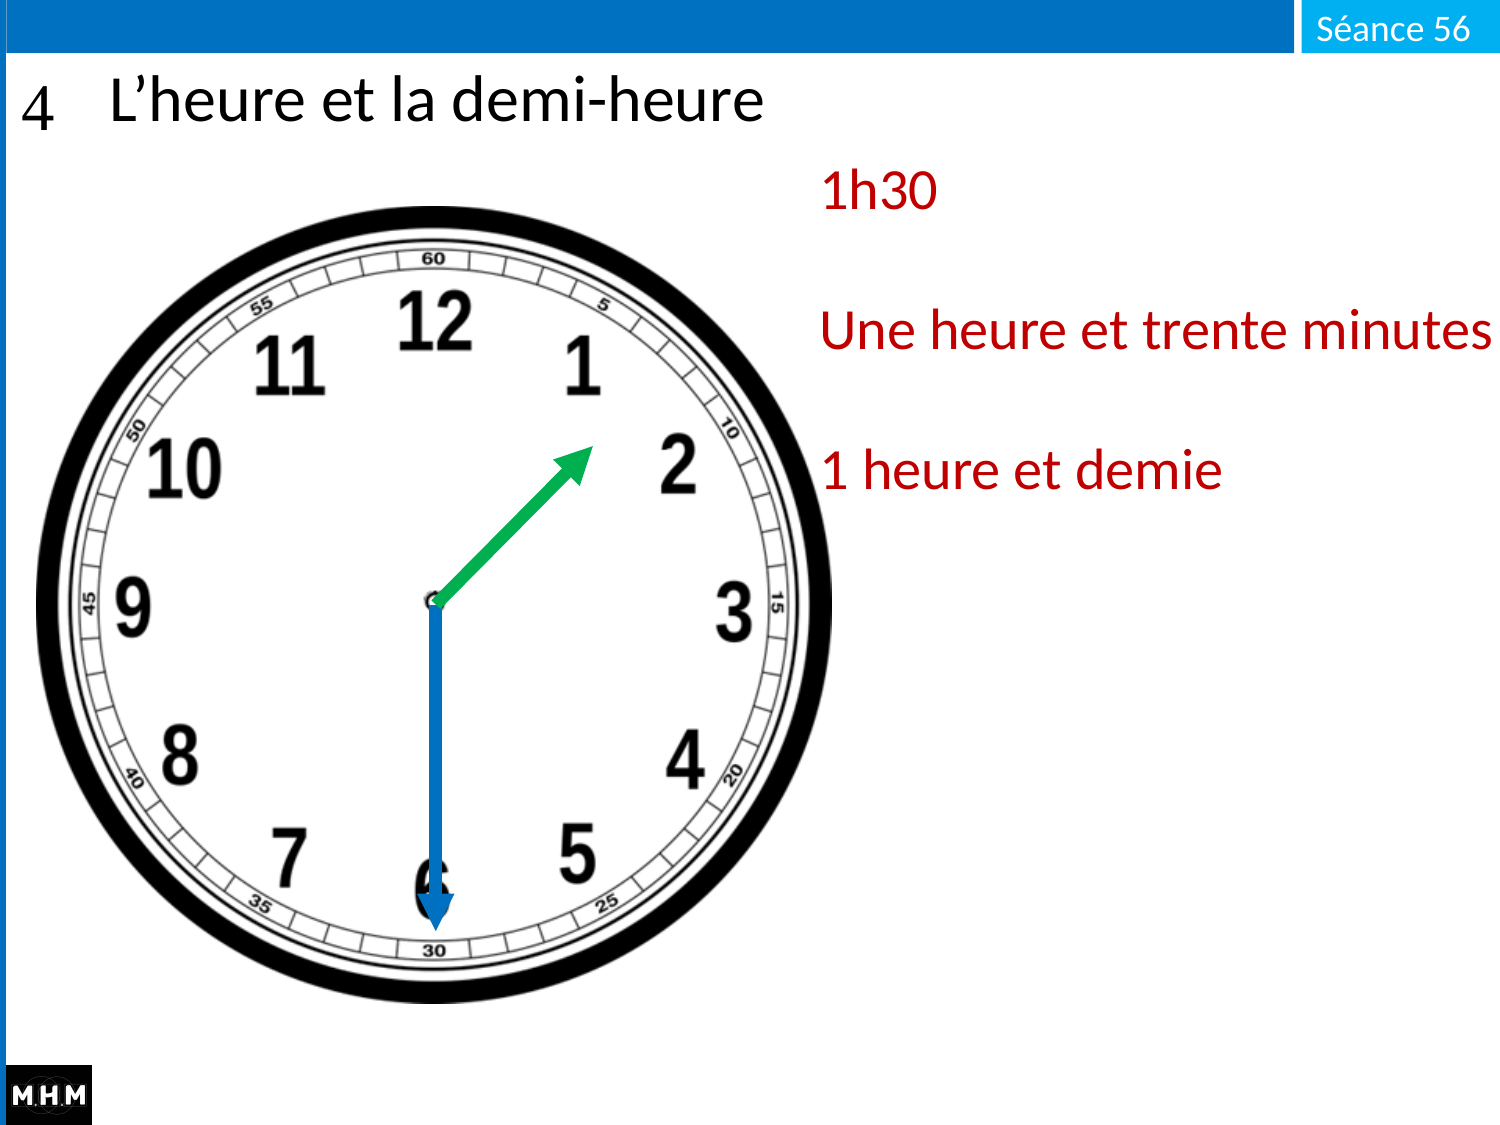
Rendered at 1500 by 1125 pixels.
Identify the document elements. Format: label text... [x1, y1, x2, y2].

picture [6, 1065, 92, 1125]
picture [36, 206, 832, 1004]
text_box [435, 446, 593, 605]
text_box 1h30 Une heure et trente minutes 1 heure et demie [804, 143, 1500, 509]
title L’heure et la demi-heure [94, 57, 1389, 144]
